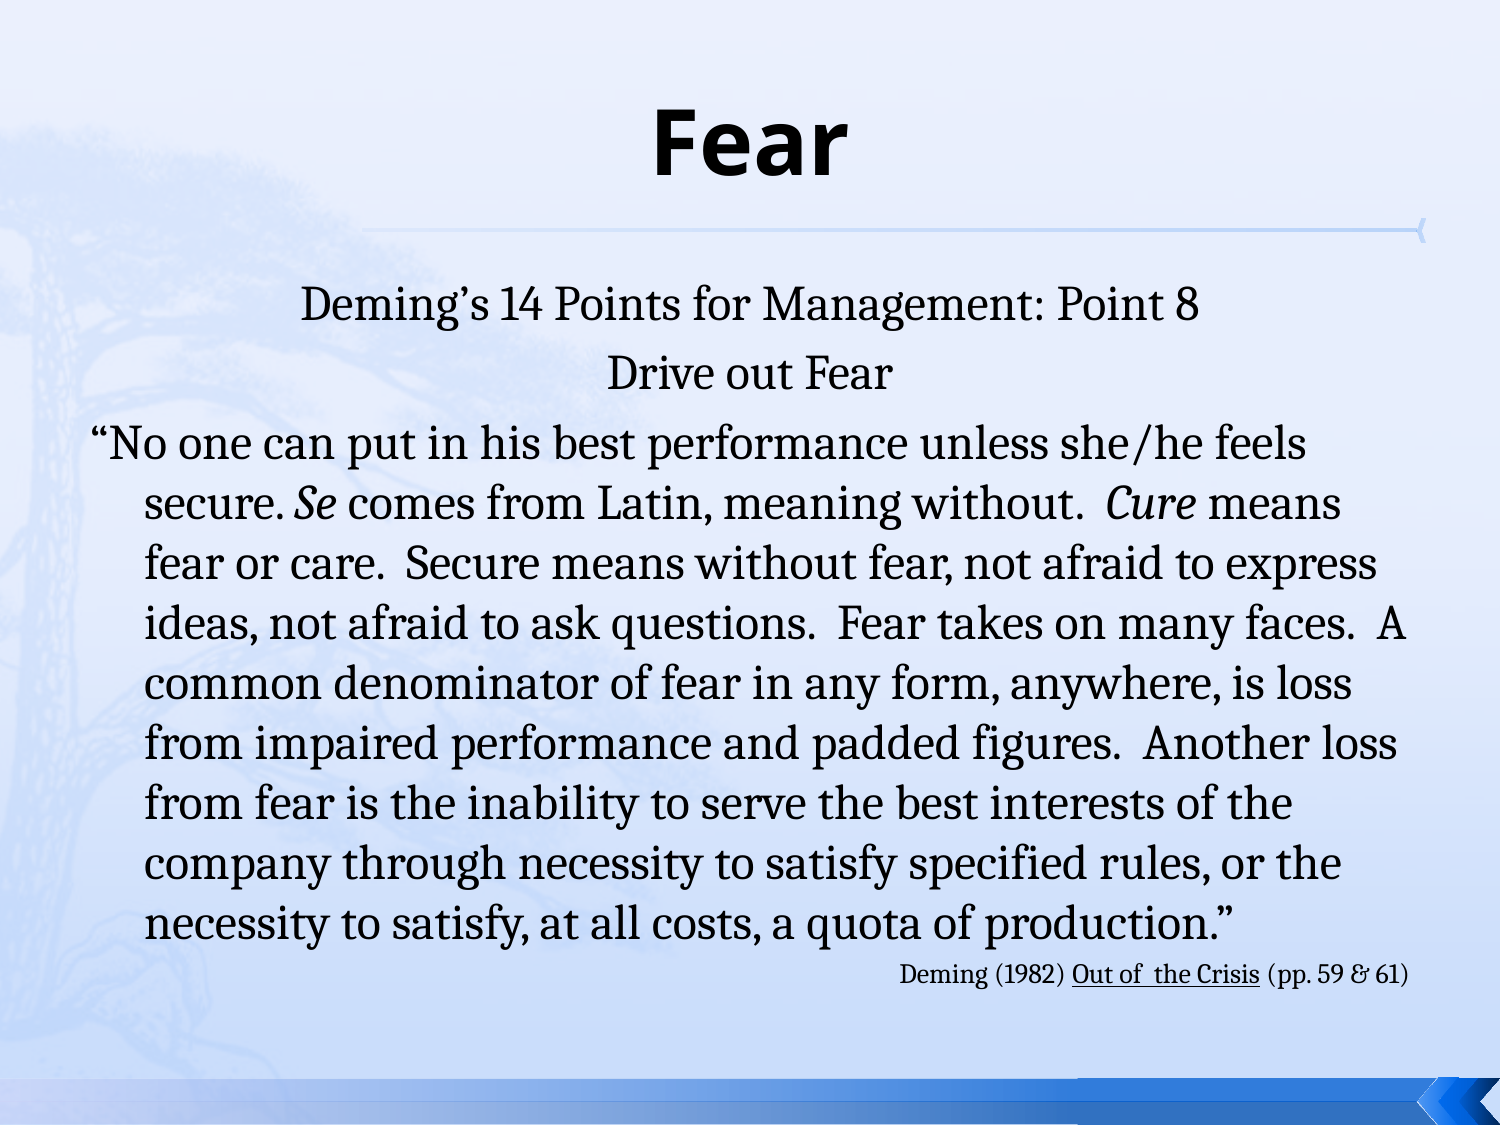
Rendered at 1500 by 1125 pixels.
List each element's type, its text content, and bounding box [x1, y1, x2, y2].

list Deming’s 14 Points for Management: Point 8 Drive out Fear “No one can put in his best performance unless she/he feels secure. Se comes from Latin, meaning without. Cure means fear or care. Secure means without fear, not afraid to express ideas, not afraid to ask questions. Fear takes on many faces. A common denominator of fear in any form, anywhere, is loss from impaired performance and padded figures. Another loss from fear is the inability to serve the best interests of the company through necessity to satisfy specified rules, or the necessity to satisfy, at all costs, a quota of production.” Deming (1982) Out of the Crisis (pp. 59 & 61) [75, 262, 1425, 1005]
title Fear [75, 45, 1425, 233]
